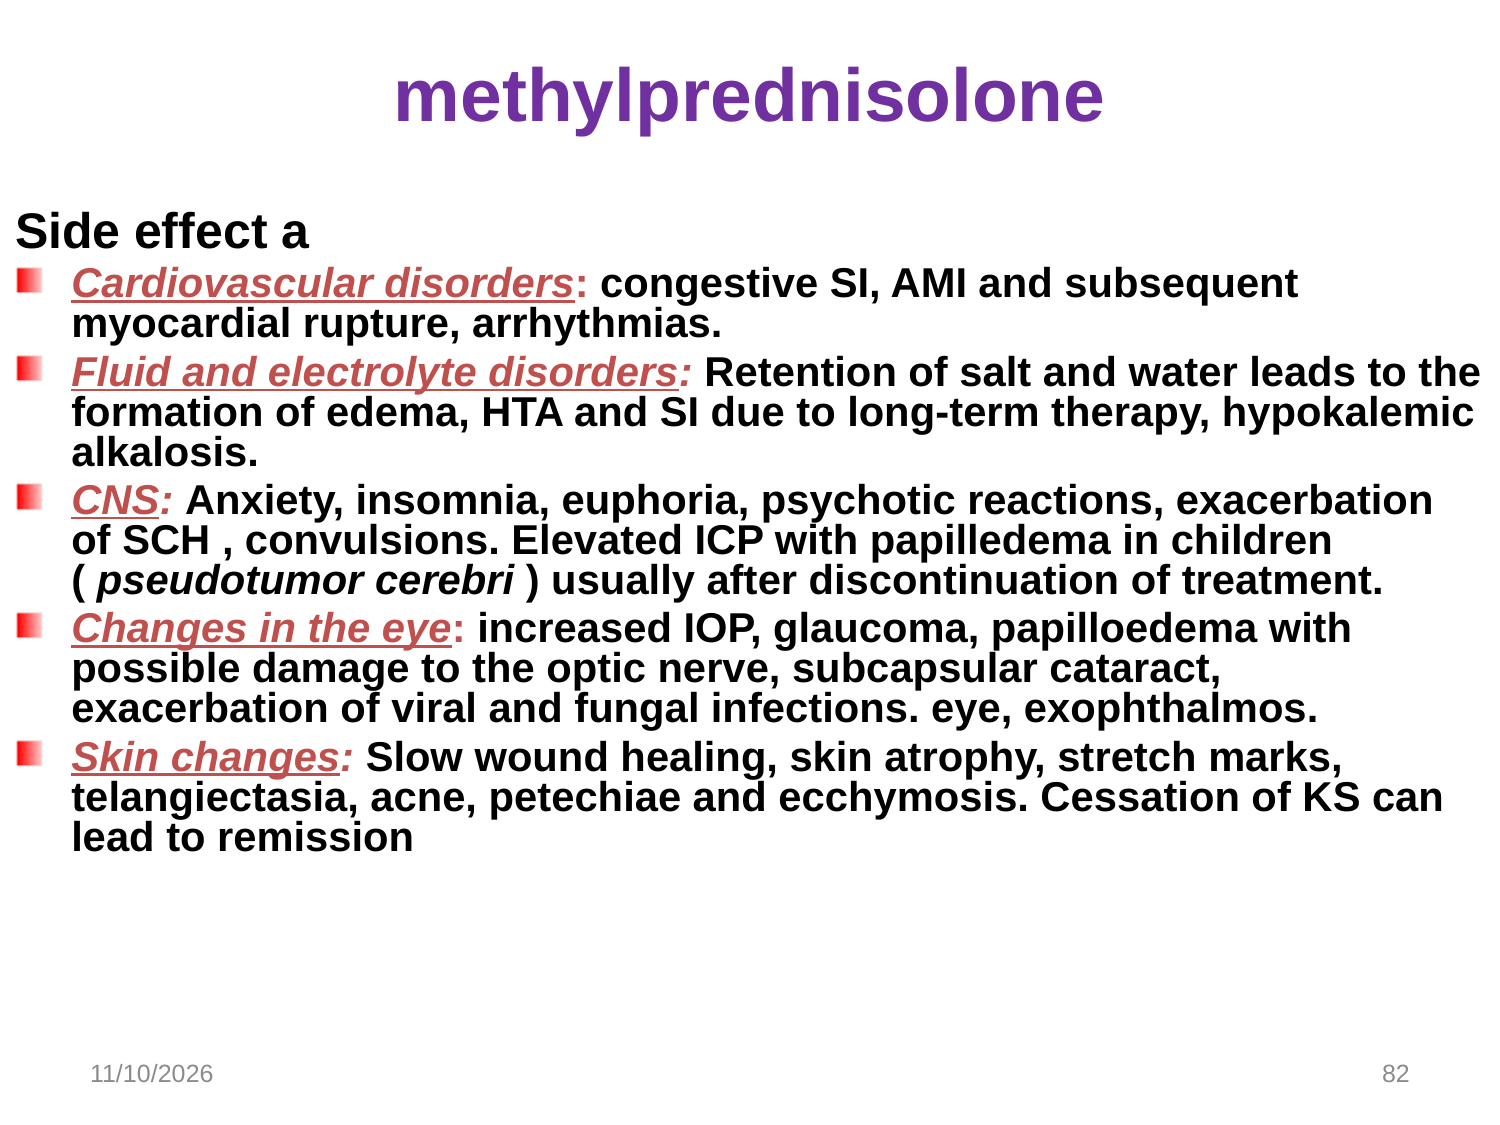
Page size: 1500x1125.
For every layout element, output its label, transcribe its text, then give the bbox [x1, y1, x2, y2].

picture [15, 354, 45, 384]
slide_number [75, 1042, 425, 1103]
slide_number 82 [1074, 1042, 1425, 1103]
picture [15, 266, 45, 296]
picture [15, 611, 45, 641]
list Side effect a Cardiovascular disorders: congestive SI, AMI and subsequent myocardial rupture, arrhythmias. Fluid and electrolyte disorders: Retention of salt and water leads to the formation of edema, HTA and SI due to long-term therapy, hypokalemic alkalosis. CNS: Anxiety, insomnia, euphoria, psychotic reactions, exacerbation of SCH , convulsions. Elevated ICP with papilledema in children ( pseudotumor cerebri ) usually after discontinuation of treatment. Changes in the eye: increased IOP, glaucoma, papilloedema with possible damage to the optic nerve, subcapsular cataract, exacerbation of viral and fungal infections. eye, exophthalmos. Skin changes: Slow wound healing, skin atrophy, stretch marks, telangiectasia, acne, petechiae and ecchymosis. Cessation of KS can lead to remission [0, 132, 1500, 1006]
title methylprednisolone [0, 0, 1500, 132]
picture [15, 739, 45, 769]
picture [15, 482, 45, 513]
